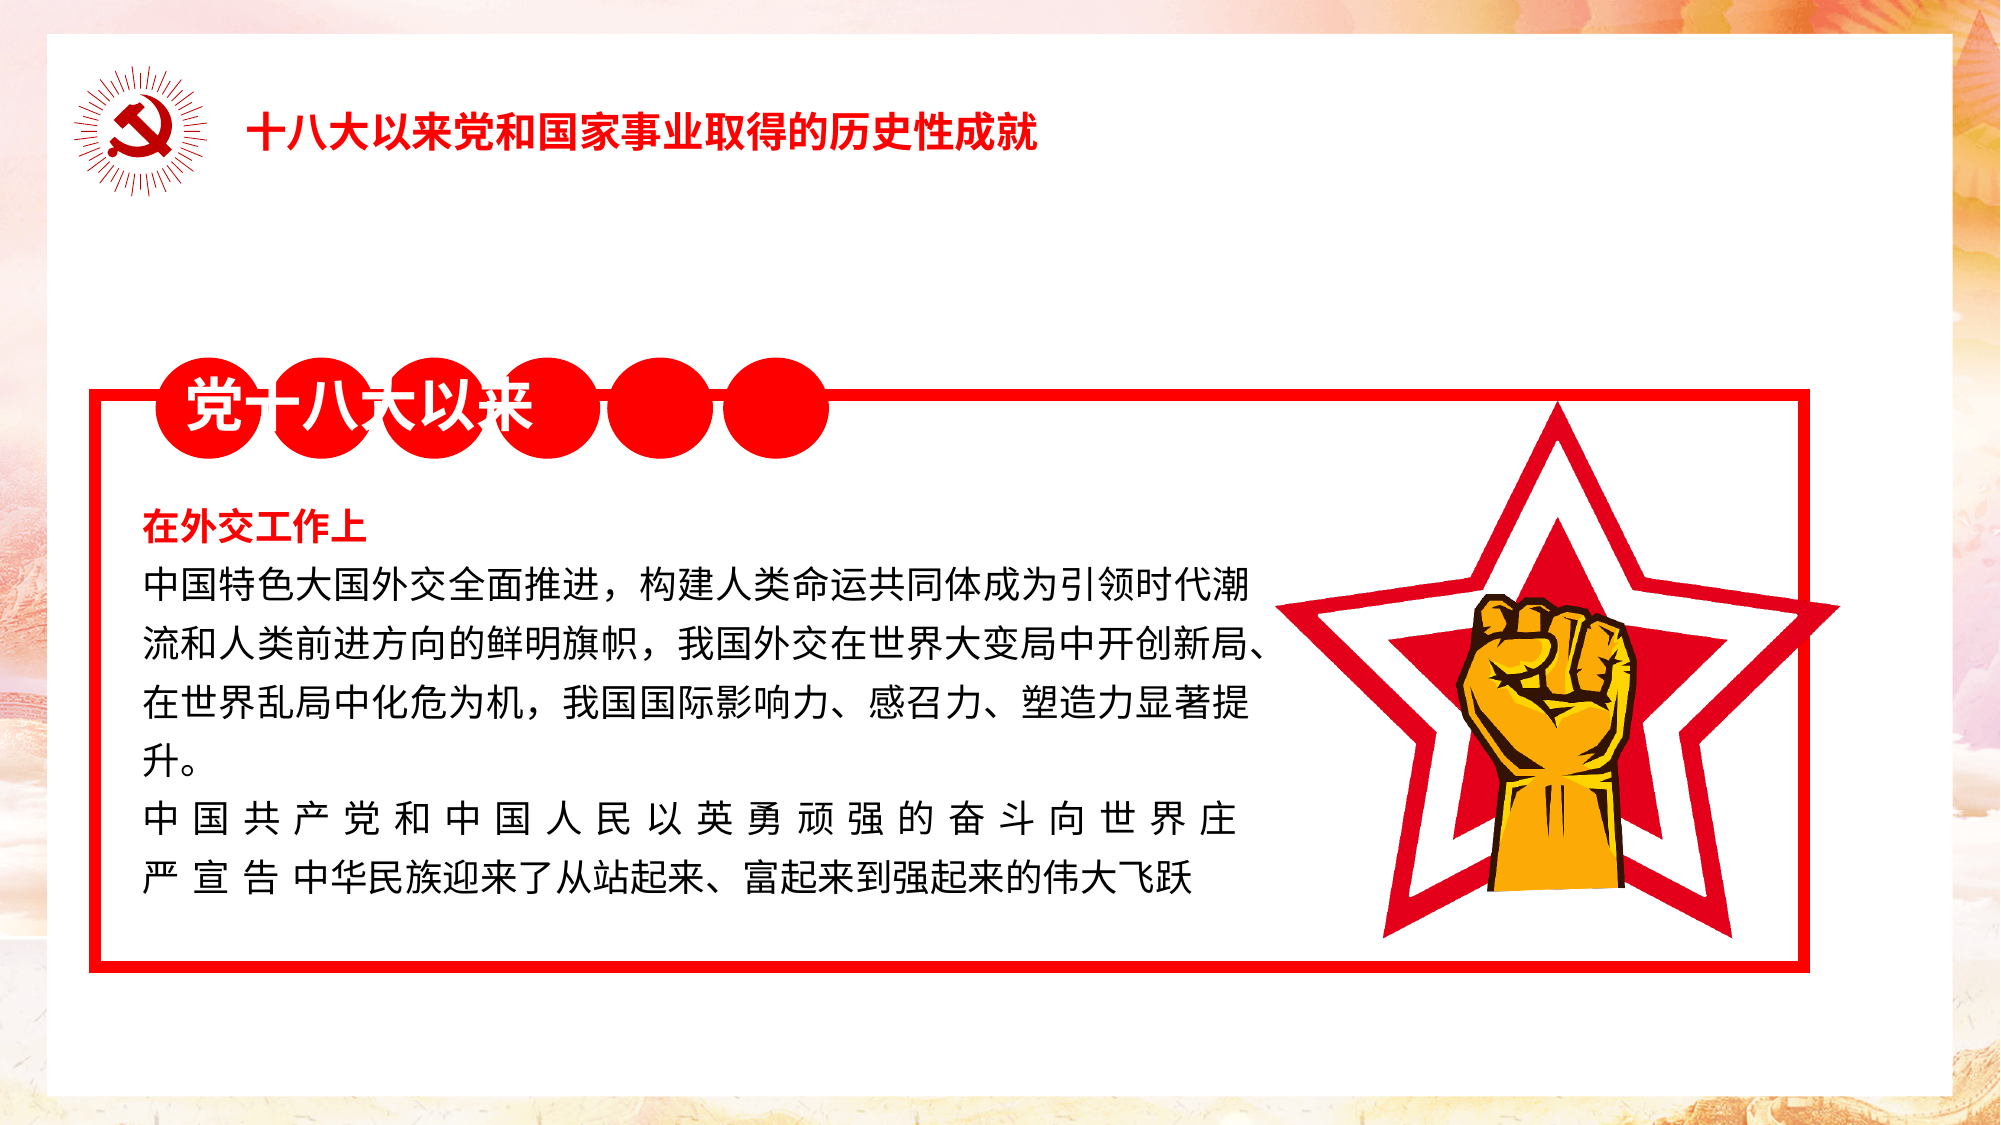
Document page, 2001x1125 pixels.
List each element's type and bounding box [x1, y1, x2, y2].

text_box [0, 0, 2000, 1125]
picture [1235, 364, 1872, 1002]
text_box [156, 358, 828, 458]
text_box [74, 66, 207, 197]
